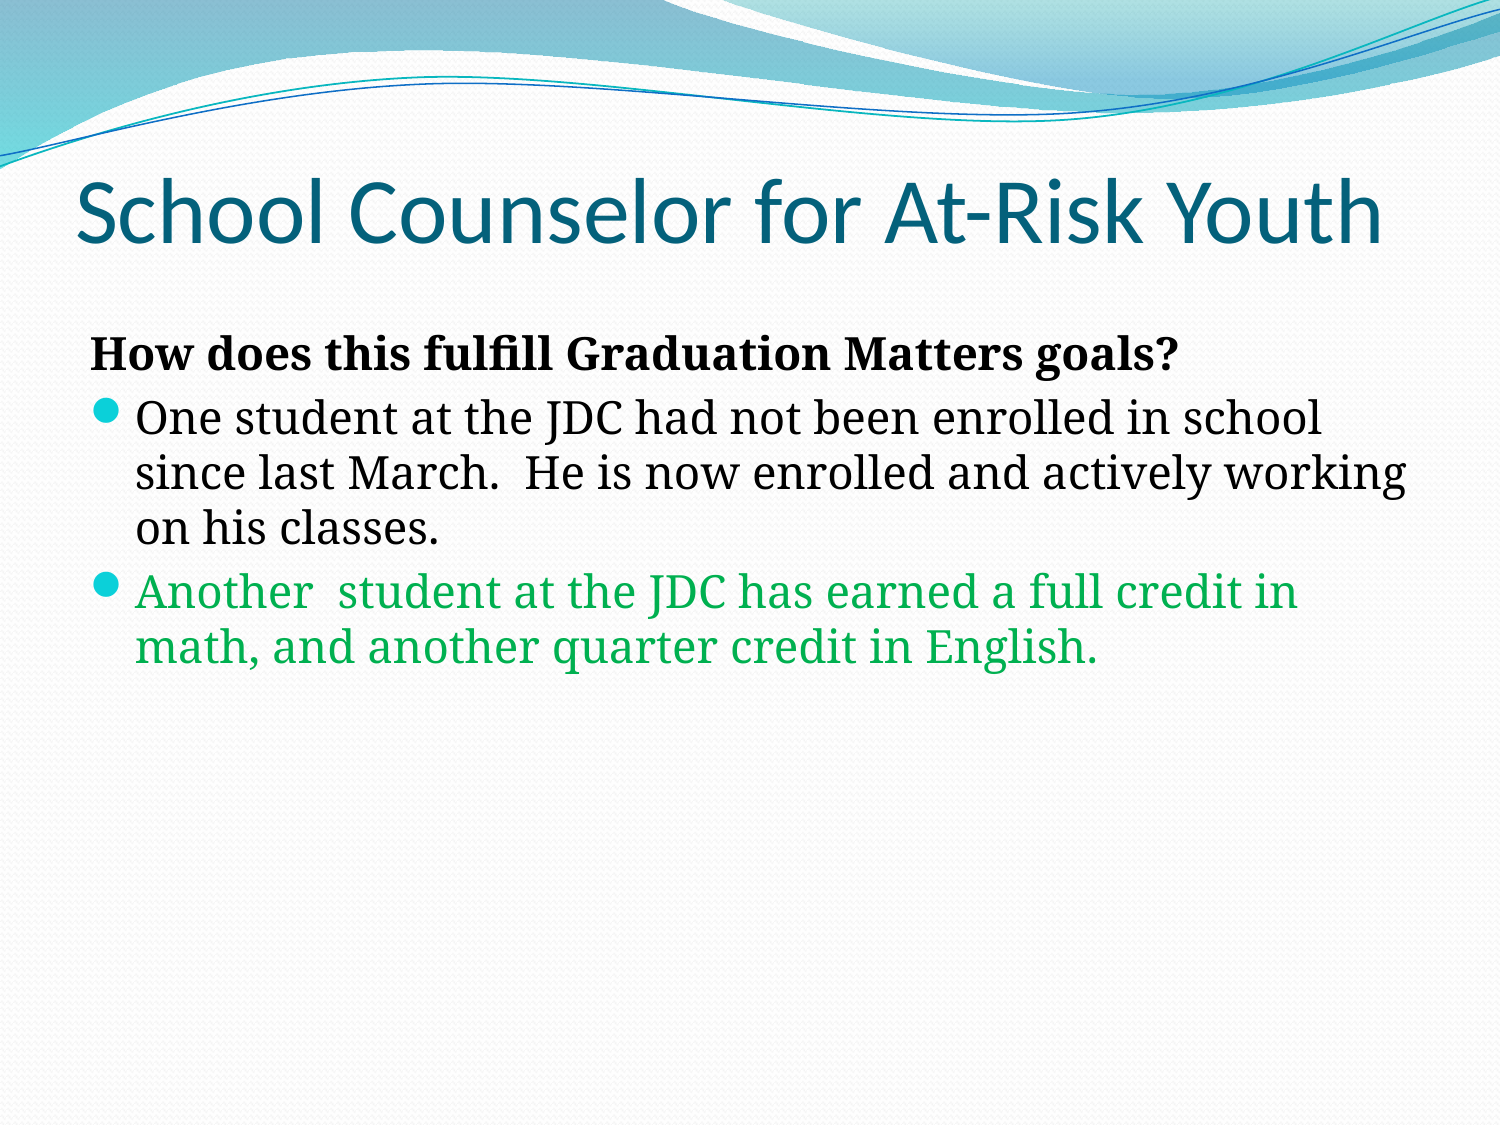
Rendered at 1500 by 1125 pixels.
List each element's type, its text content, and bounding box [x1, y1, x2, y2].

list How does this fulfill Graduation Matters goals? One student at the JDC had not been enrolled in school since last March. He is now enrolled and actively working on his classes. Another student at the JDC has earned a full credit in math, and another quarter credit in English. [75, 317, 1425, 1038]
title School Counselor for At-Risk Youth [75, 115, 1425, 263]
